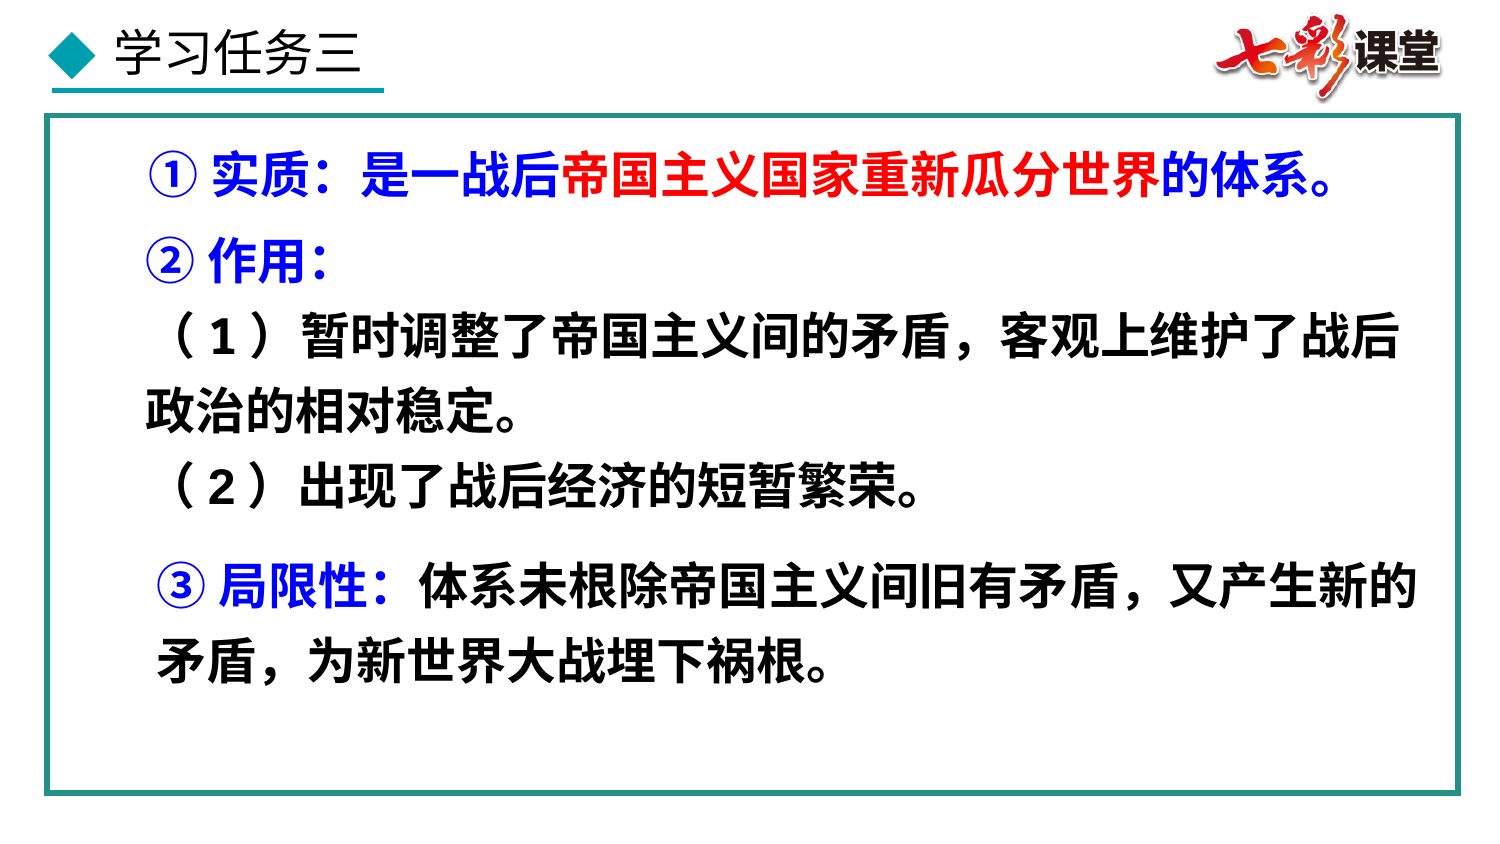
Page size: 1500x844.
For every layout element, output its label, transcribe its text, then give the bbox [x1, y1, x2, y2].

text_box ②作用： （1）暂时调整了帝国主义间的矛盾，客观上维护了战后政治的相对稳定。 （2）出现了战后经济的短暂繁荣。 [120, 208, 1458, 531]
text_box ①实质：是一战后帝国主义国家重新瓜分世界的体系。 [135, 120, 1465, 213]
text_box ③局限性：体系未根除帝国主义间旧有矛盾，又产生新的矛盾，为新世界大战埋下祸根。 [139, 526, 1469, 703]
picture [1210, 8, 1447, 104]
